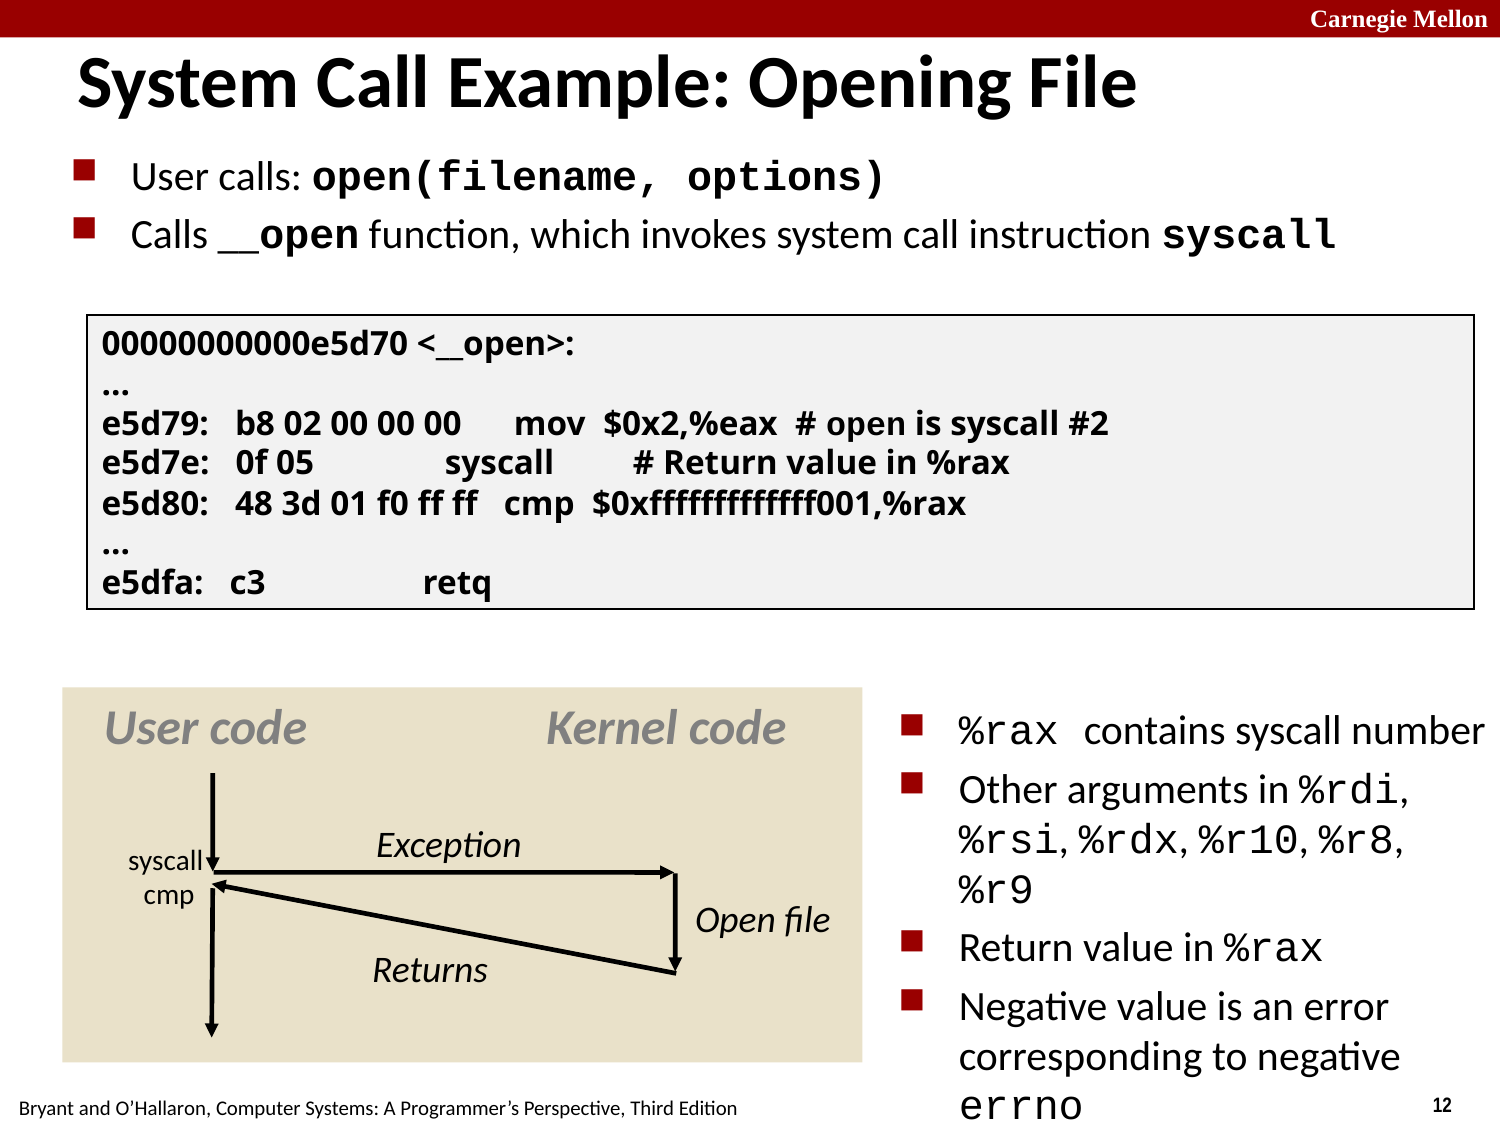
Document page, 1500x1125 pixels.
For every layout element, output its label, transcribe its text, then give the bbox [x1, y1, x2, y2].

text_box Kernel code [531, 687, 802, 762]
text_box User code [89, 687, 323, 762]
text_box 00000000000e5d70 <__open>: ... e5d79: b8 02 00 00 00 mov $0x2,%eax # open is syscall #2 e5d7e: 0f 05 syscall # Return value in %rax e5d80: 48 3d 01 f0 ff ff cmp $0xfffffffffffff001,%rax ... e5dfa: c3 retq [86, 314, 1475, 609]
text_box [211, 880, 494, 938]
text_box [669, 873, 682, 972]
list User calls: open(filename, options) Calls __open function, which invokes system call instruction syscall [59, 140, 1438, 313]
text_box [205, 888, 218, 1038]
text_box Open file [680, 887, 881, 947]
title System Call Example: Opening File [62, 30, 1475, 126]
text_box %rax contains syscall number Other arguments in %rdi, %rsi, %rdx, %r10, %r8, %r9 Return value in %rax Negative value is an error corresponding to negative errno [887, 695, 1500, 1113]
text_box syscall [113, 834, 219, 884]
text_box [62, 687, 863, 1063]
text_box cmp [128, 868, 210, 918]
text_box Exception [361, 812, 537, 872]
text_box [219, 866, 675, 879]
text_box Returns [357, 938, 503, 998]
